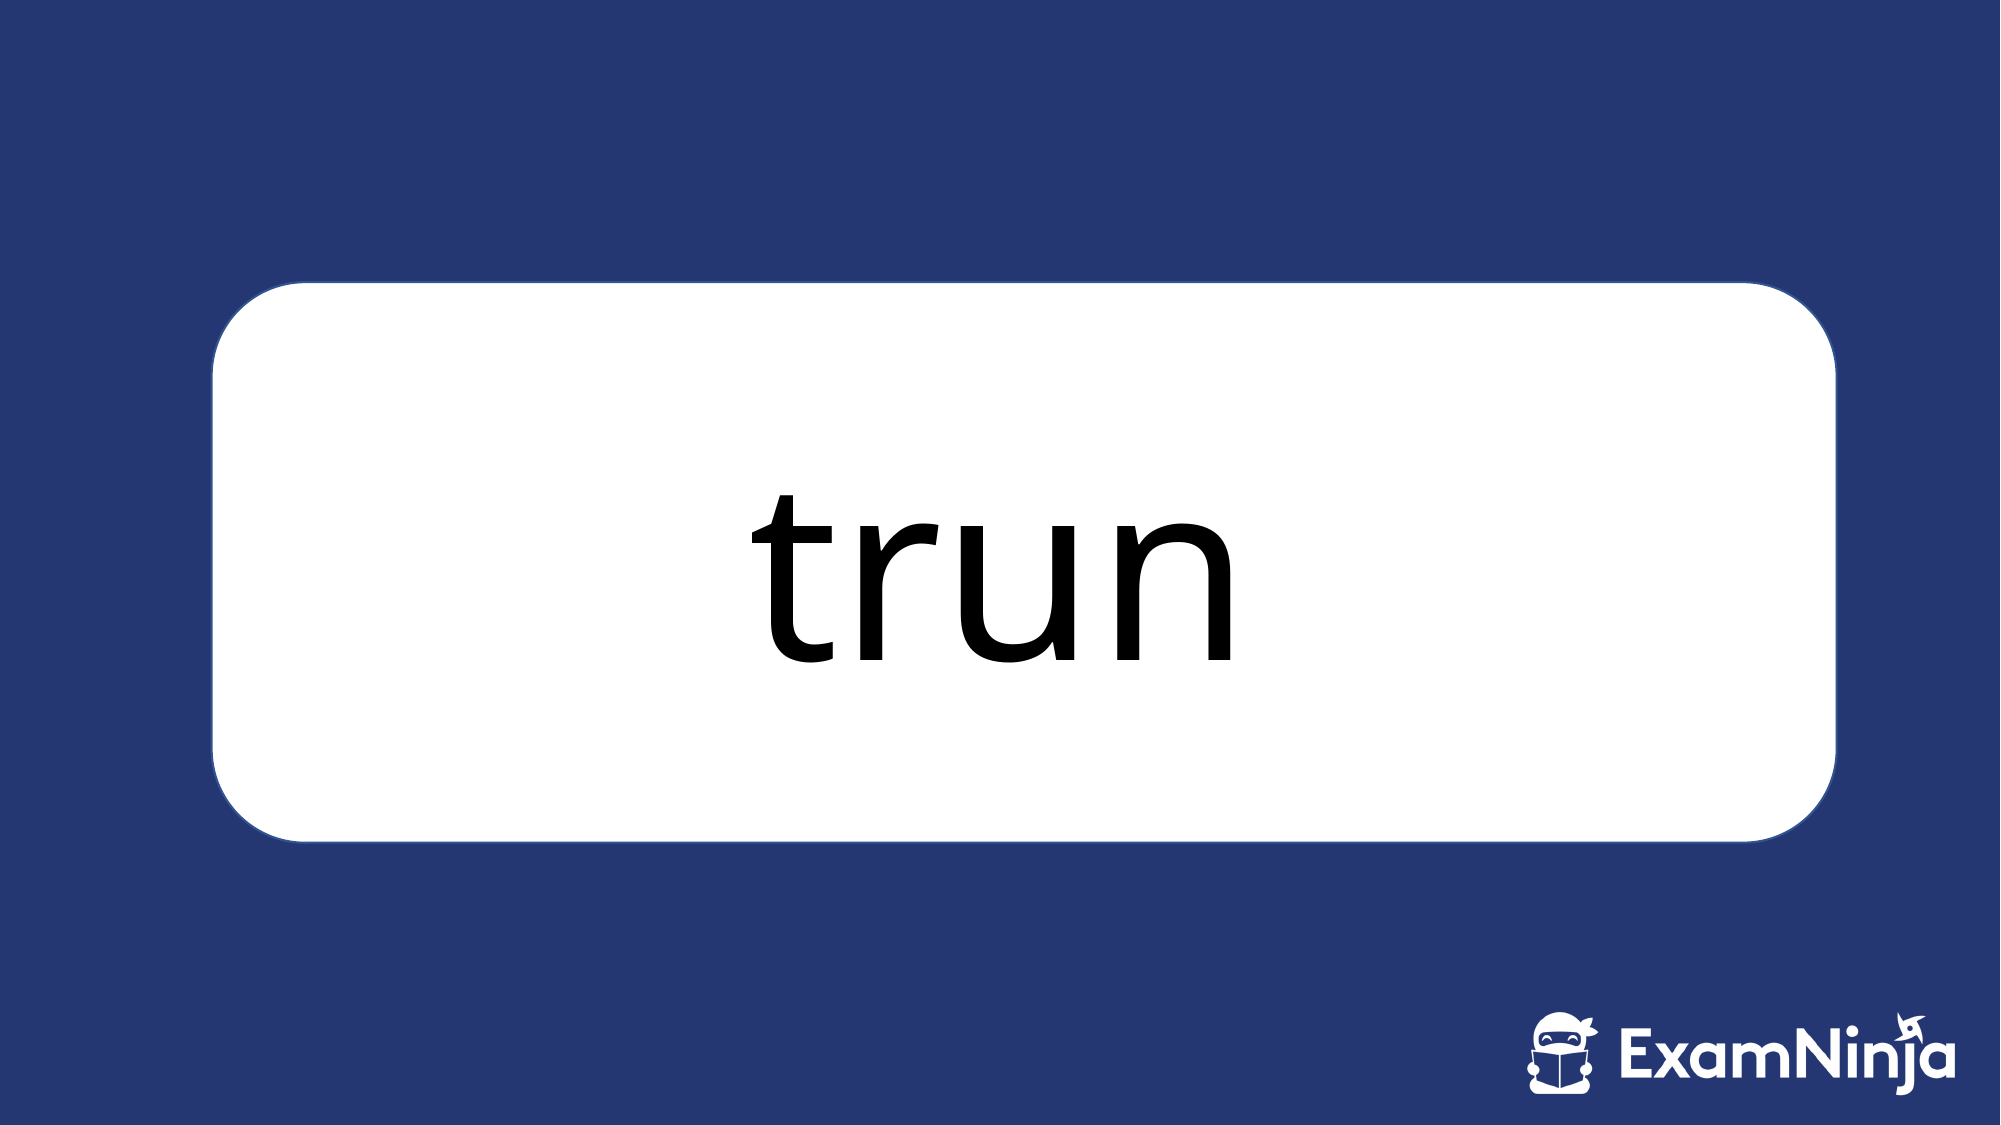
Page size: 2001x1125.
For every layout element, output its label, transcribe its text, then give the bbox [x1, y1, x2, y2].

text_box trun [143, 403, 1857, 719]
text_box [210, 719, 1838, 844]
text_box [210, 281, 1838, 403]
picture [1501, 1003, 1979, 1102]
